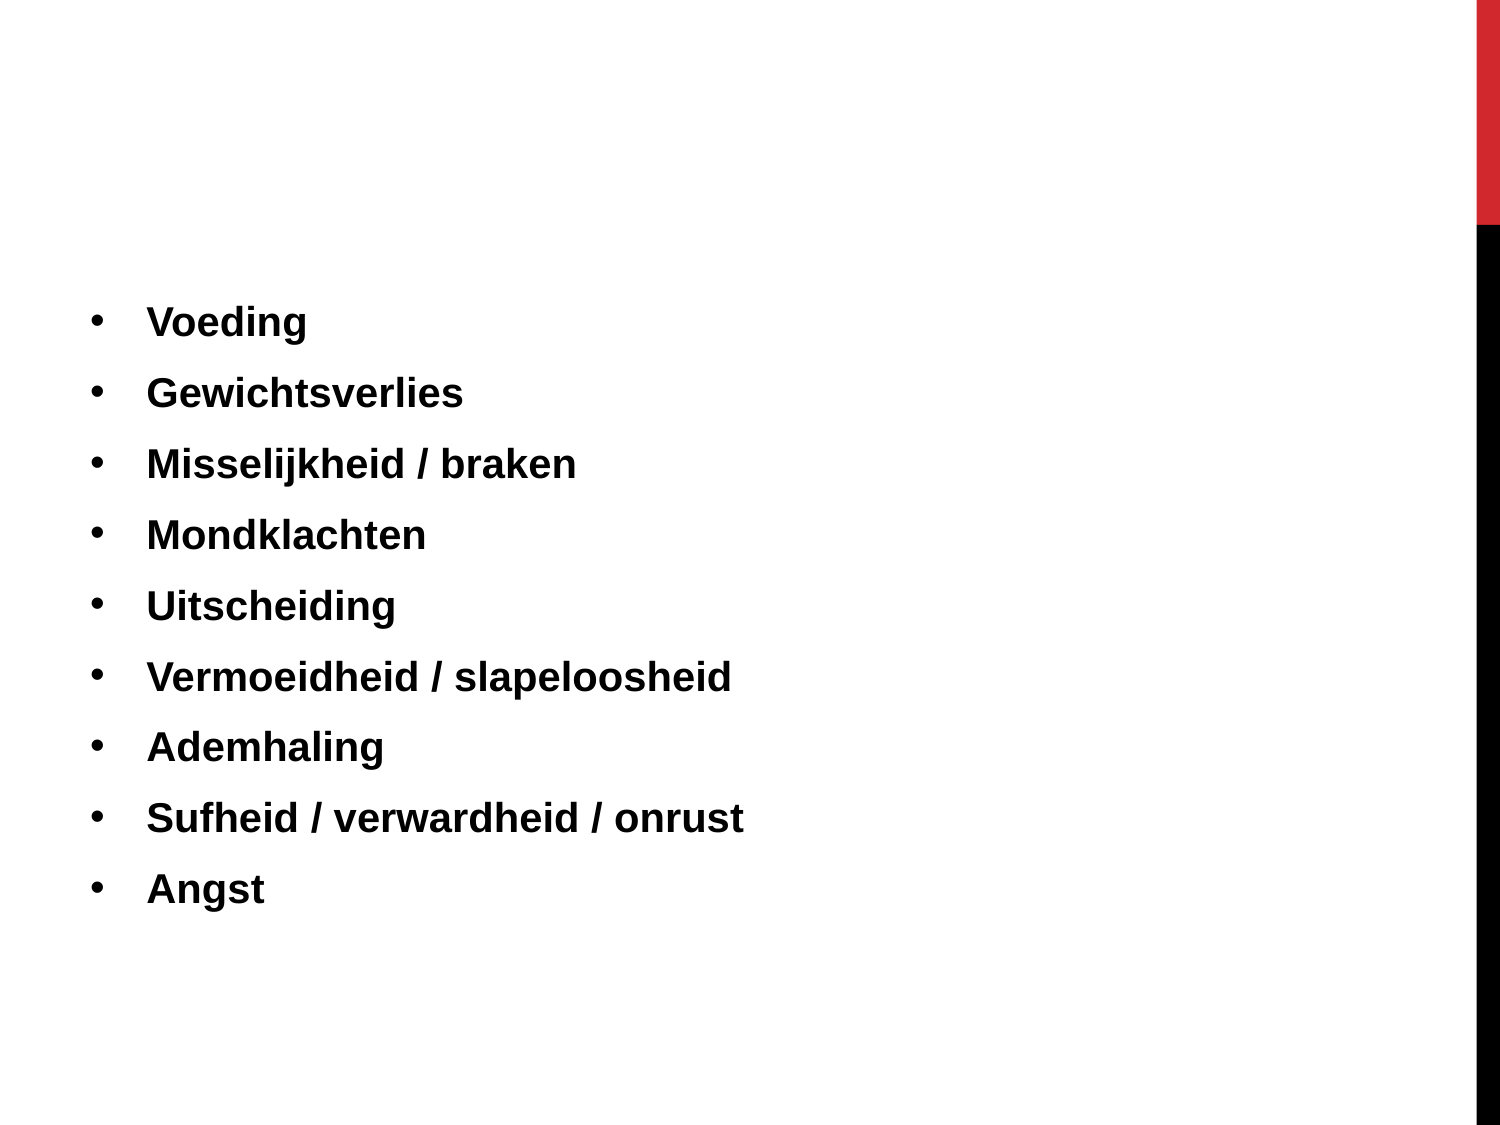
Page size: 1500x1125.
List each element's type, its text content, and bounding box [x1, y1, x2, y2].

list Voeding Gewichtsverlies Misselijkheid / braken Mondklachten Uitscheiding Vermoeidheid / slapeloosheid Ademhaling Sufheid / verwardheid / onrust Angst [75, 287, 1325, 1005]
